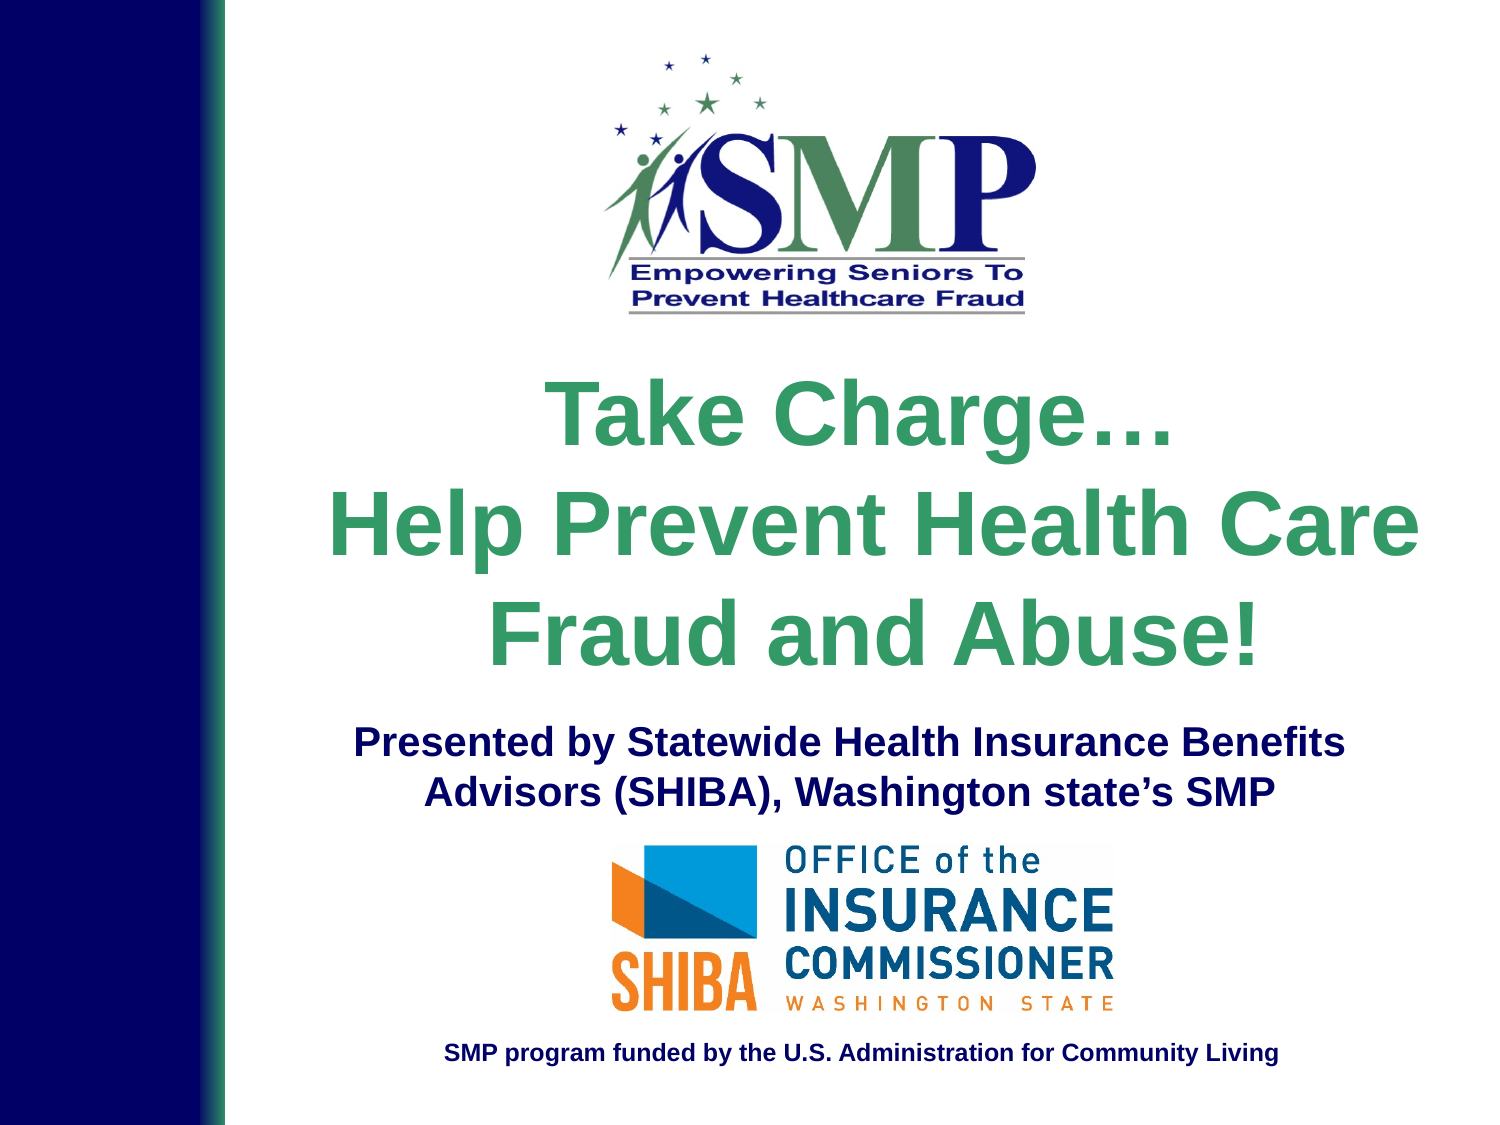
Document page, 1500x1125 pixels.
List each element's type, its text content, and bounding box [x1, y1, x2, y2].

picture [610, 843, 1115, 1013]
picture [587, 36, 1063, 325]
text_box Presented by Statewide Health Insurance Benefits Advisors (SHIBA), Washington state’s SMP [249, 707, 1450, 823]
text_box SMP program funded by the U.S. Administration for Community Living [224, 1029, 1500, 1075]
title Take Charge… Help Prevent Health Care Fraud and Abuse! [275, 356, 1475, 682]
